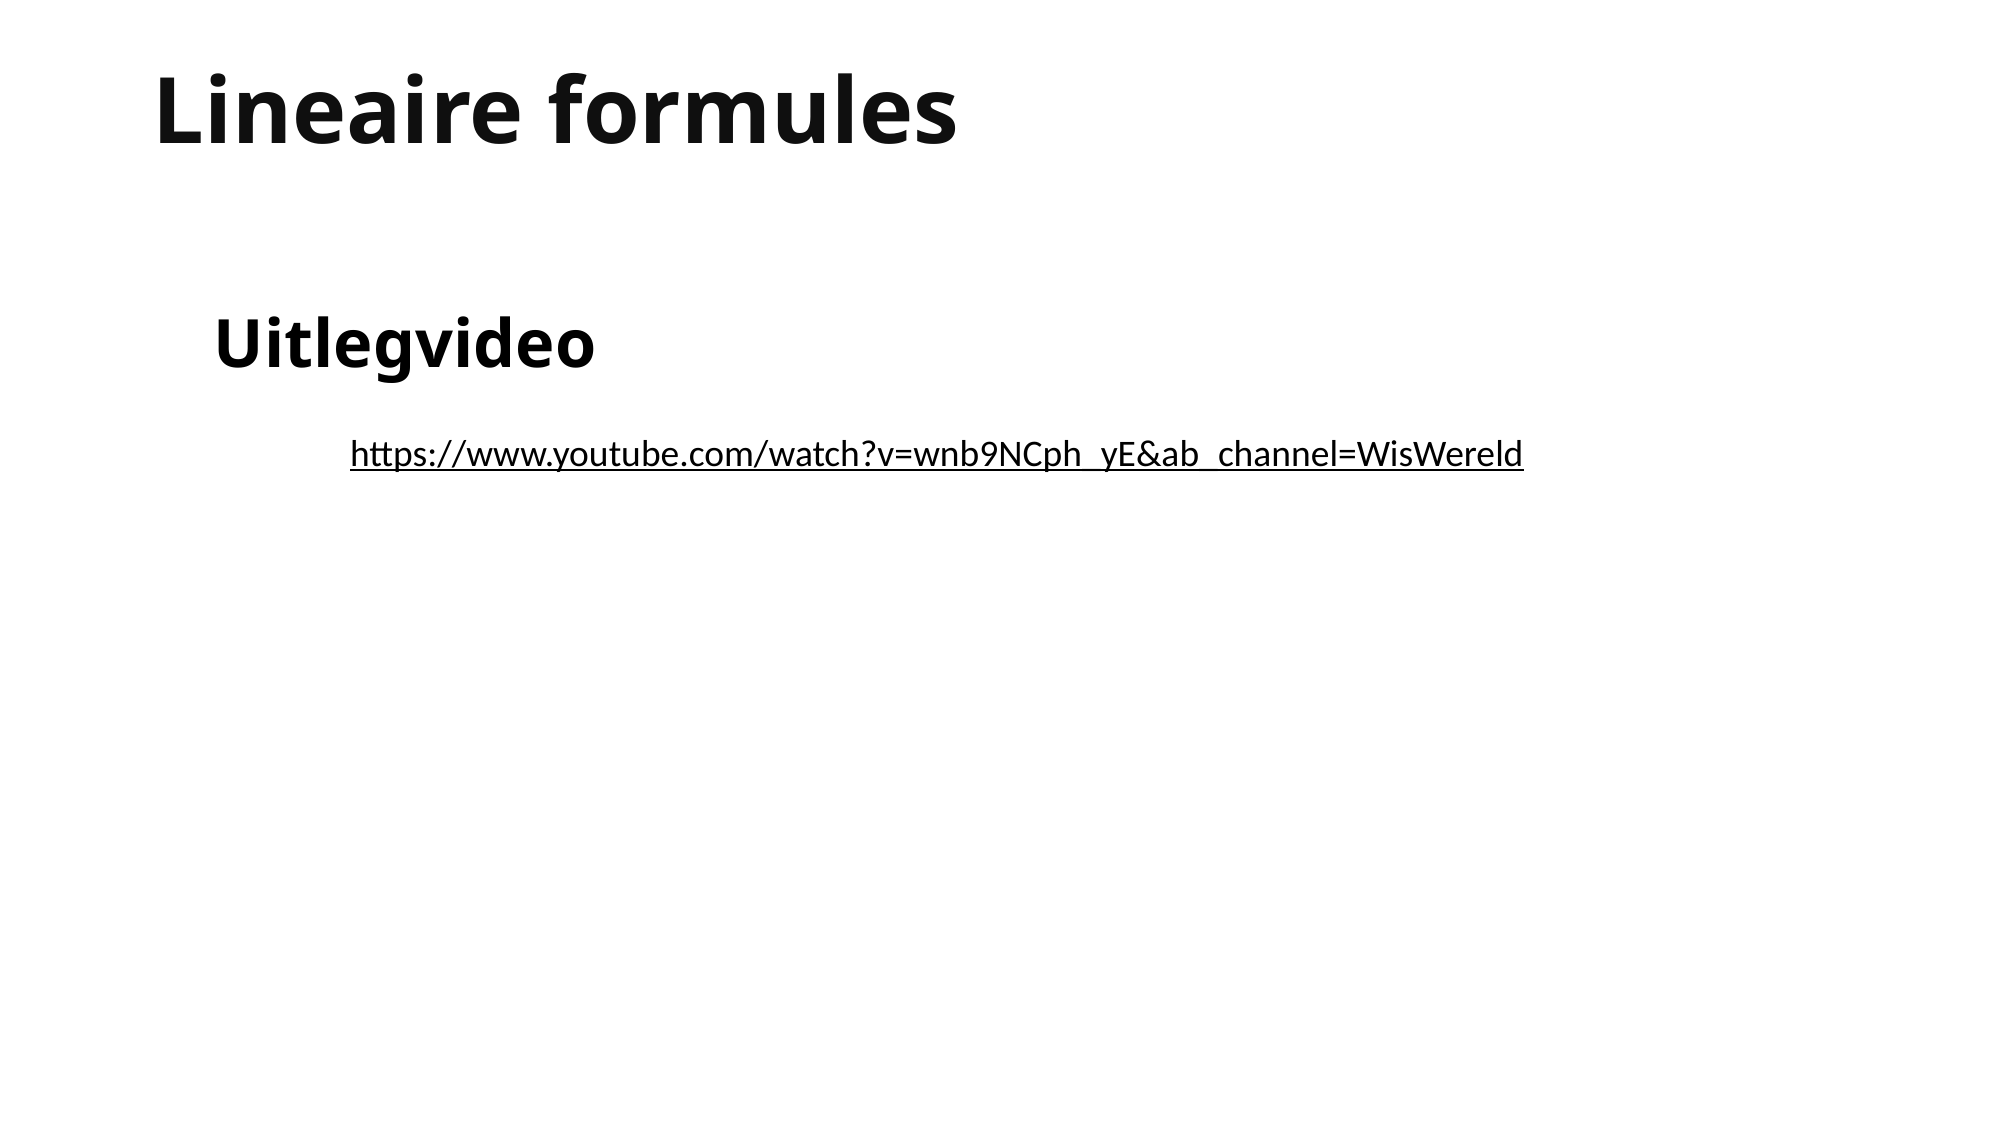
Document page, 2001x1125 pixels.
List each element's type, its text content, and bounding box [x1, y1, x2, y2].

title Lineaire formules [137, 59, 1863, 278]
list Uitlegvideo [123, 302, 688, 434]
text_box https://www.youtube.com/watch?v=wnb9NCph_yE&ab_channel=WisWereld [335, 421, 1783, 482]
